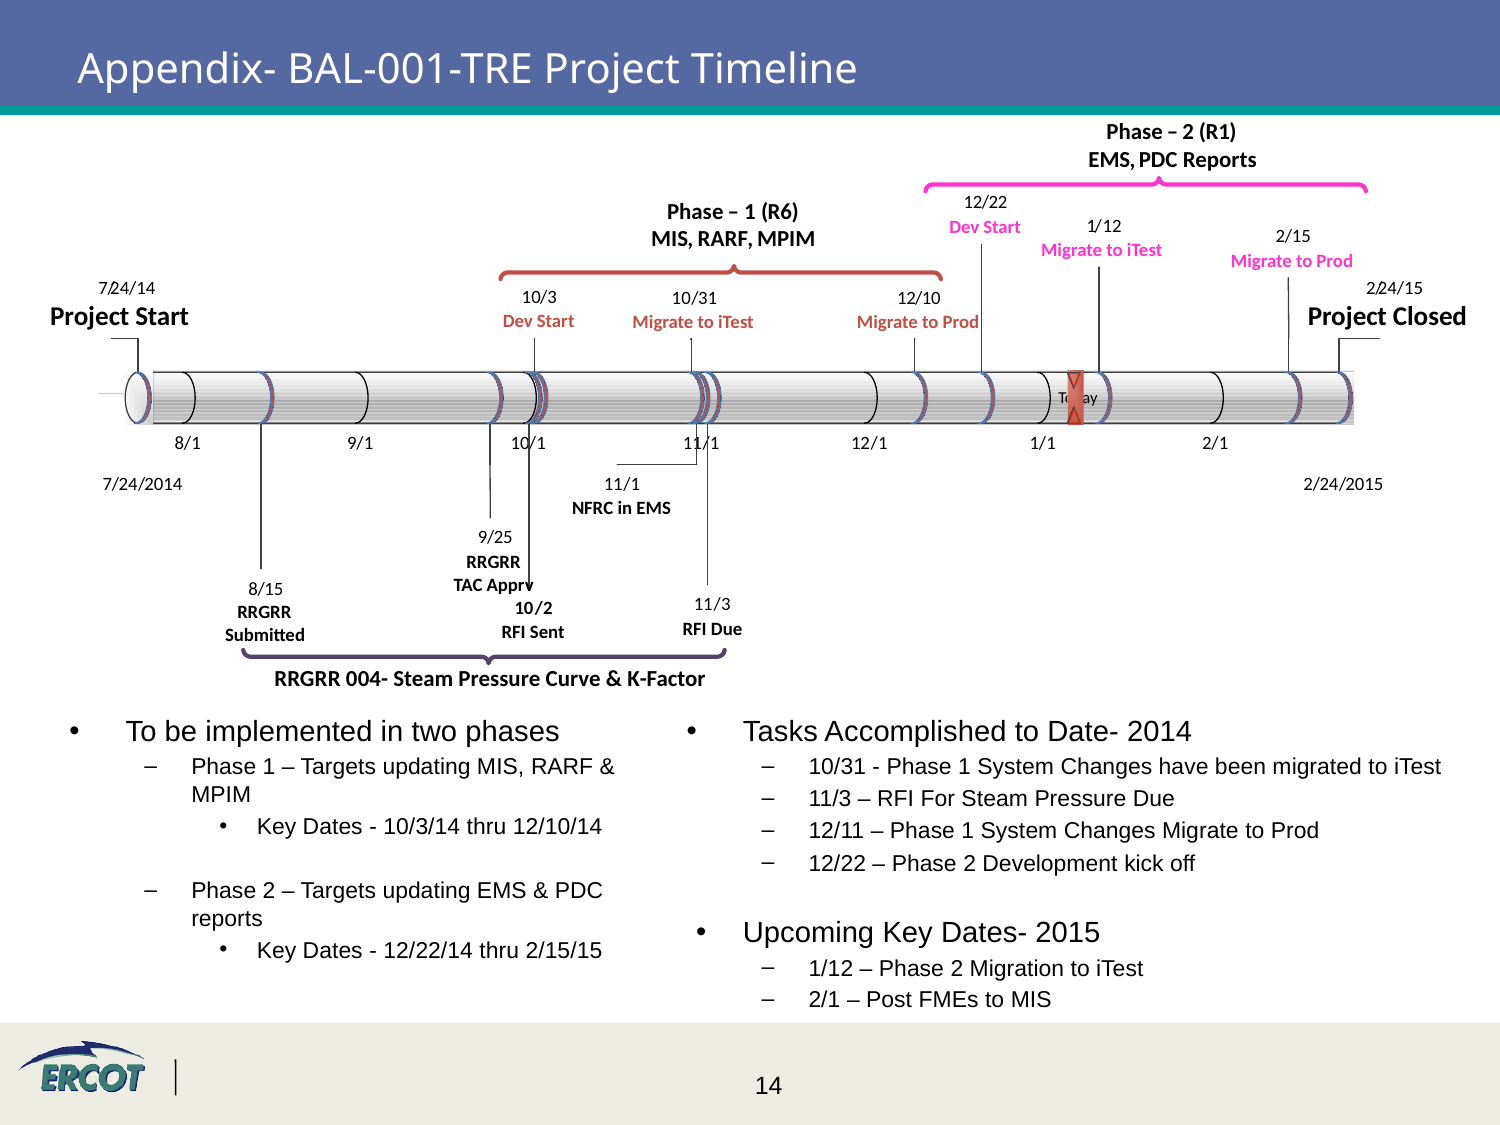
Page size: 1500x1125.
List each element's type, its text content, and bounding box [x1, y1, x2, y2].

text_box To be implemented in two phases Phase 1 – Targets updating MIS, RARF & MPIM Key Dates - 10/3/14 thru 12/10/14 Phase 2 – Targets updating EMS & PDC reports Key Dates - 12/22/14 thru 2/15/15 [54, 762, 671, 976]
text_box Appendix- BAL-001-TRE Project Timeline [62, 29, 1450, 105]
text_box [41, 111, 1473, 755]
text_box Tasks Accomplished to Date- 2014 10/31 - Phase 1 System Changes have been migrated to iTest 11/3 – RFI For Steam Pressure Due 12/11 – Phase 1 System Changes Migrate to Prod 12/22 – Phase 2 Development kick off Upcoming Key Dates- 2015 1/12 – Phase 2 Migration to iTest 2/1 – Post FMEs to MIS [671, 762, 1463, 1024]
picture [10, 1031, 151, 1111]
